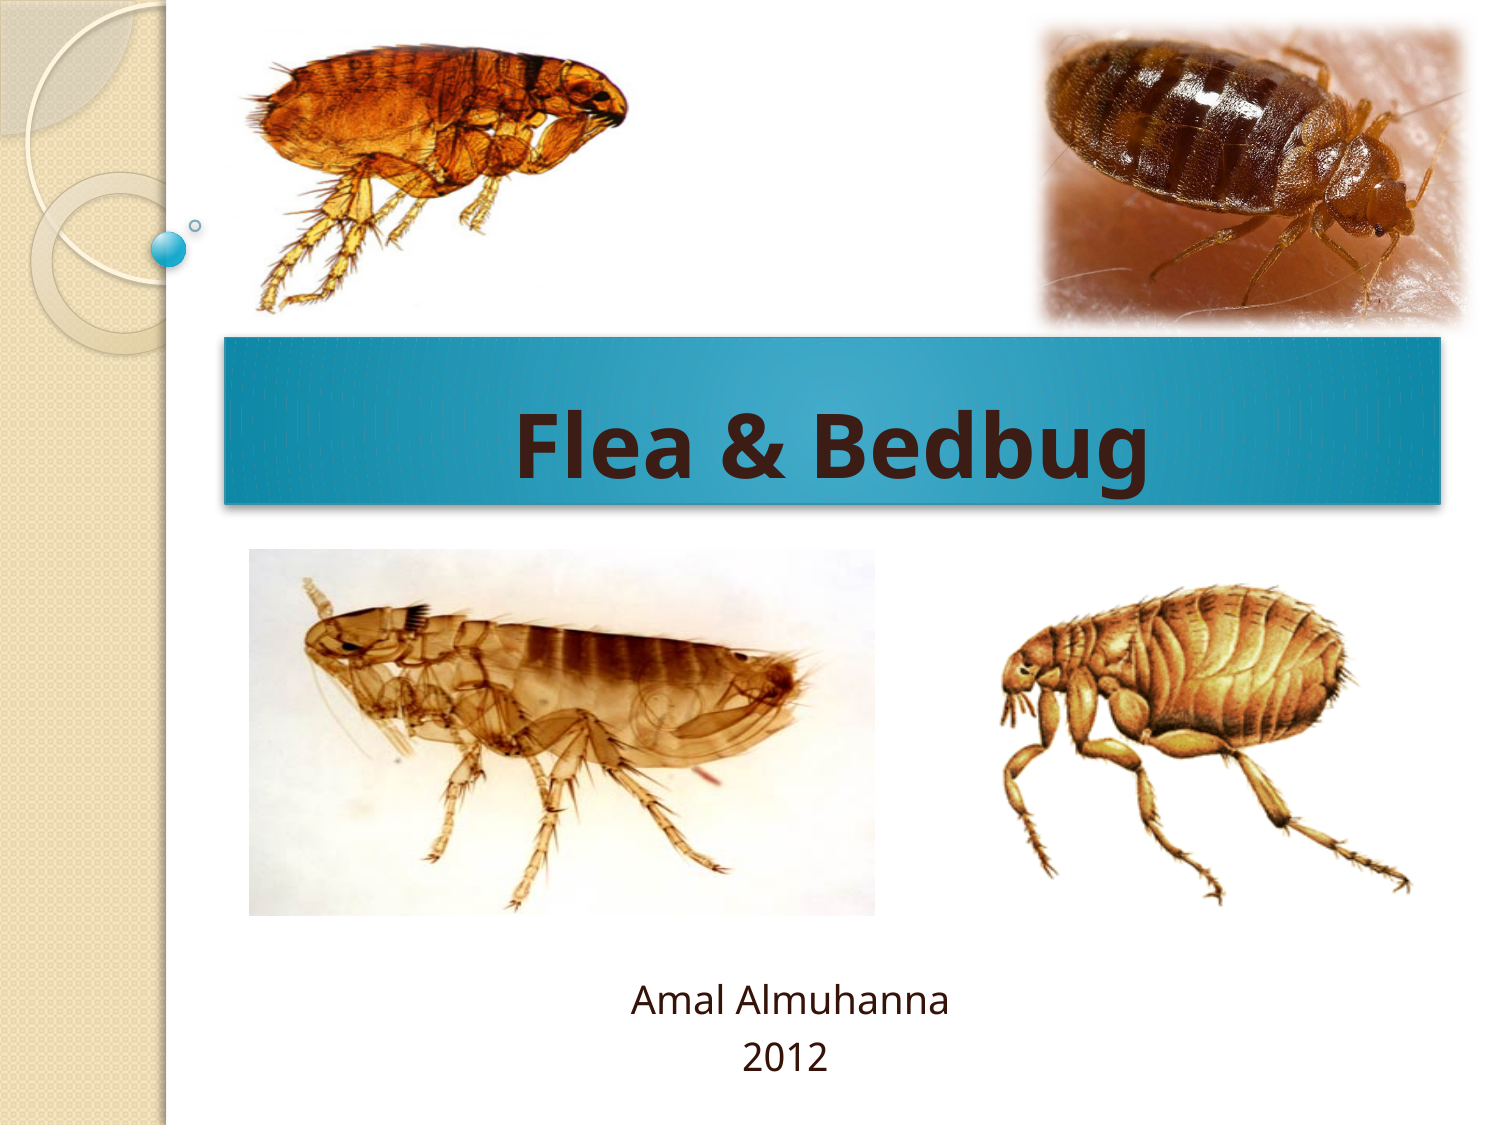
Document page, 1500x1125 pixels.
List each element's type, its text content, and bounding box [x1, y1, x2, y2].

subtitle Amal Almuhanna 2012 [525, 975, 1050, 1088]
picture [974, 571, 1428, 916]
picture [249, 549, 876, 916]
picture [1026, 13, 1478, 339]
title Flea & Bedbug [224, 337, 1441, 505]
picture [224, 24, 655, 339]
